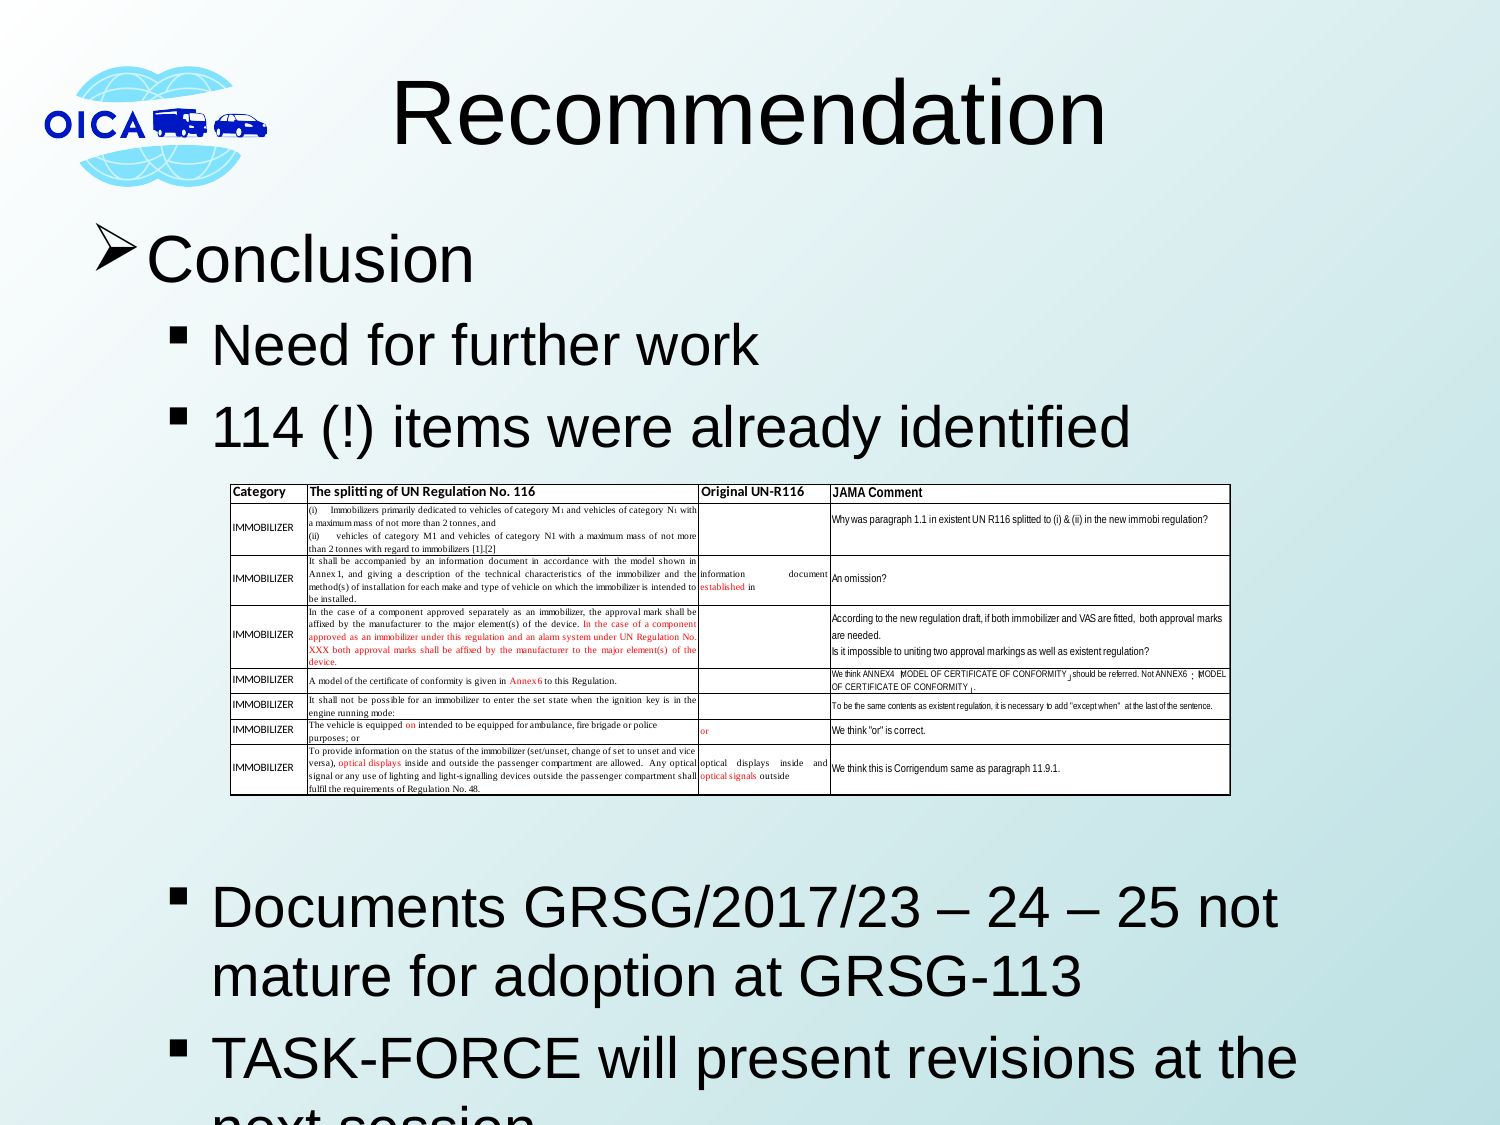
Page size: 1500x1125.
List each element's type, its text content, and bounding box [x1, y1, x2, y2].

picture [37, 62, 75, 191]
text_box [229, 483, 1231, 796]
list Conclusion Need for further work 114 (!) items were already identified Documents GRSG/2017/23 – 24 – 25 not mature for adoption at GRSG-113 TASK-FORCE will present revisions at the next session. [74, 207, 1426, 1048]
title Recommendation [75, 45, 1425, 207]
